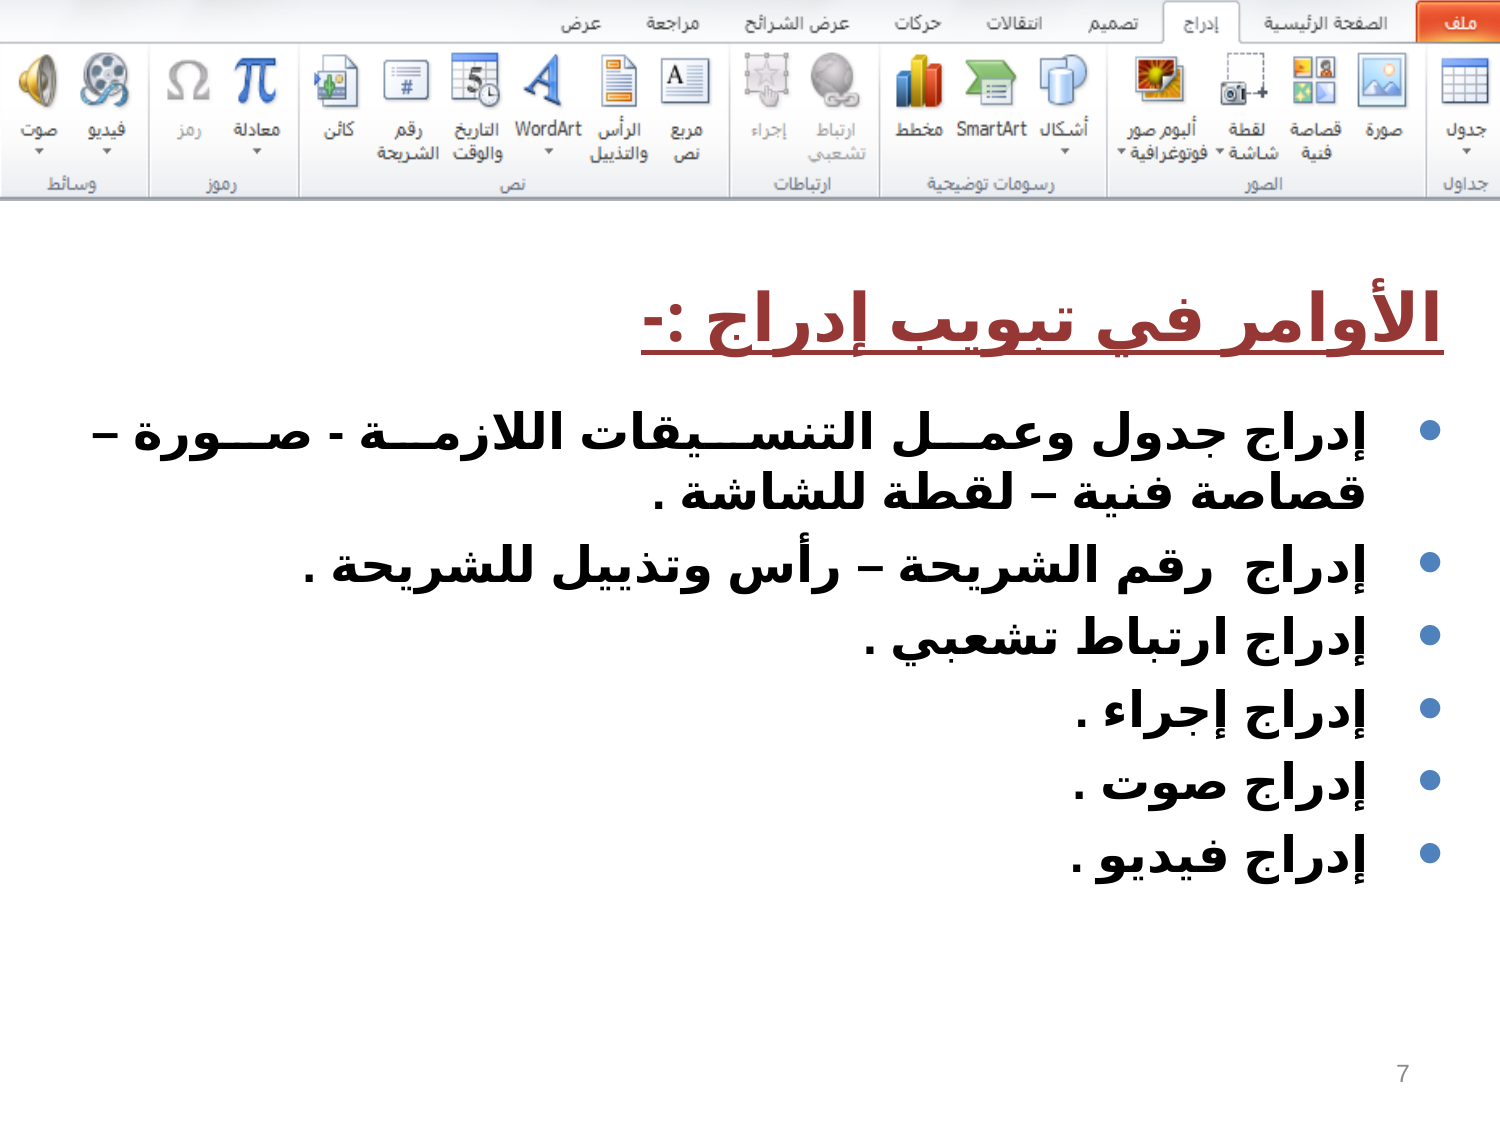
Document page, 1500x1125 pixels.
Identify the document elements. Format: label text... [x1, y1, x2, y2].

picture [0, 0, 1500, 201]
text_box الأوامر في تبويب إدراج :- إدراج جدول وعمل التنسيقات اللازمة - صورة – قصاصة فنية – لقطة للشاشة . إدراج رقم الشريحة – رأس وتذييل للشريحة . إدراج ارتباط تشعبي . إدراج إجراء . إدراج صوت . إدراج فيديو . [76, 267, 1459, 890]
slide_number 7 [1074, 1042, 1425, 1103]
